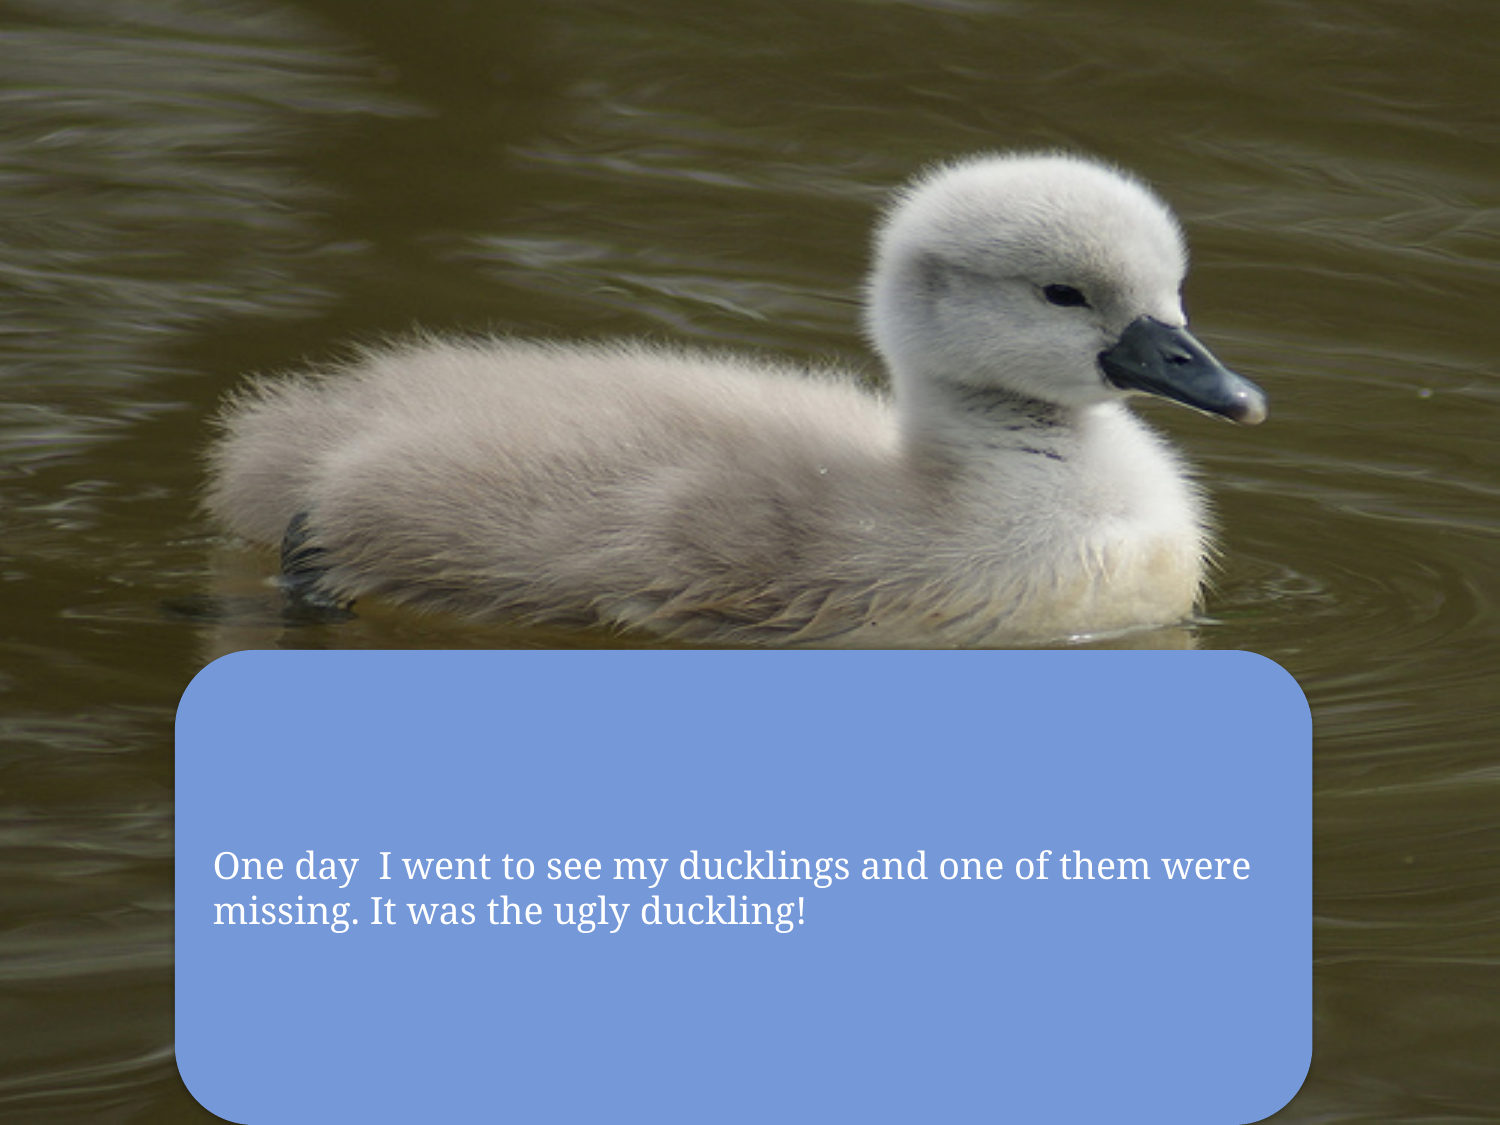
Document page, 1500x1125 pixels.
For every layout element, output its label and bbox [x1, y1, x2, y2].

picture [0, 0, 1500, 1125]
text_box [174, 649, 1313, 1125]
